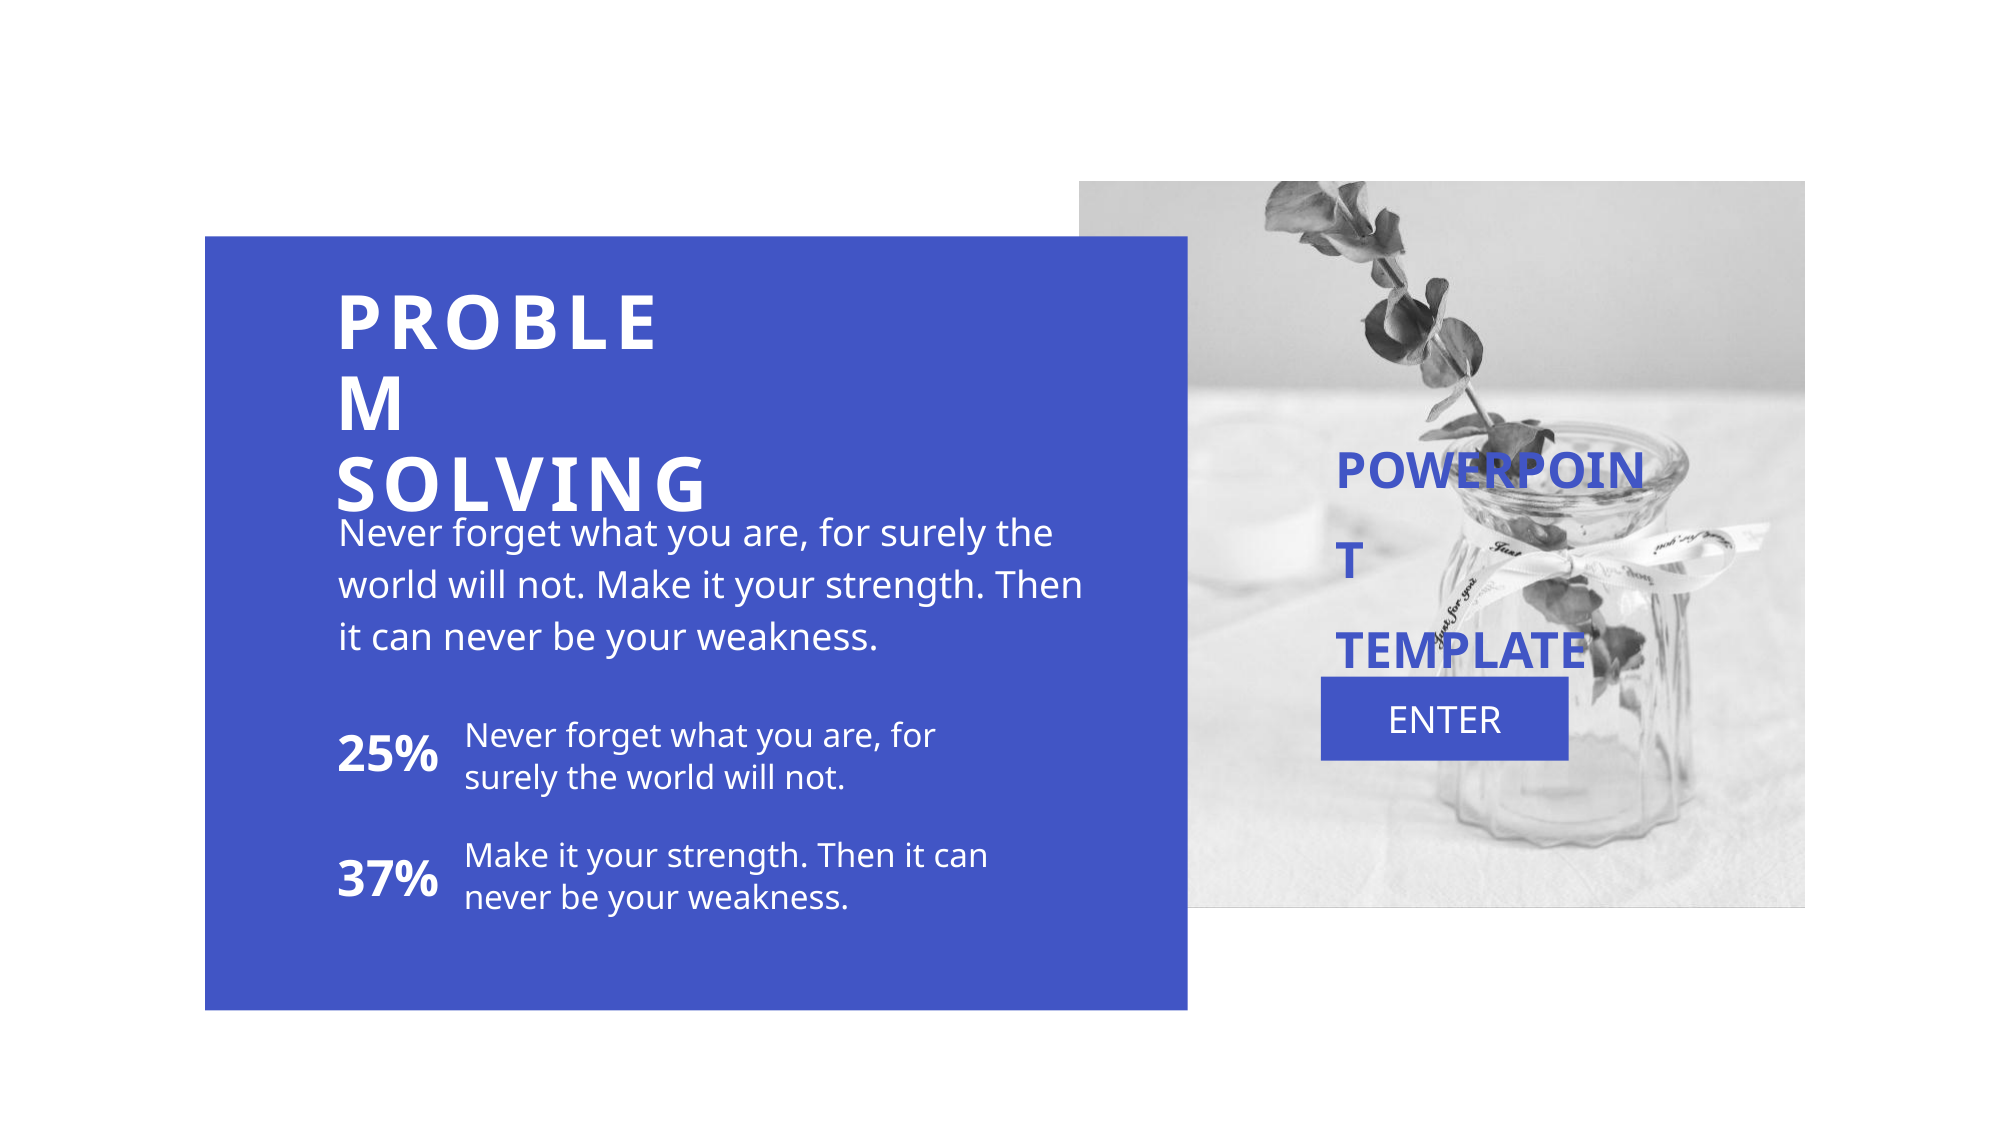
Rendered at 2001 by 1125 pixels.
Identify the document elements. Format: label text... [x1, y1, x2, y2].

text_box PROBLEM SOLVING [319, 318, 754, 495]
text_box Never forget what you are, for surely the world will not. [449, 709, 1045, 799]
text_box [204, 235, 1189, 1011]
text_box Never forget what you are, for surely the world will not. Make it your strength. Then it can never be your weakness. [323, 510, 1079, 650]
text_box 37% [322, 835, 448, 924]
text_box Make it your strength. Then it can never be your weakness. [448, 824, 1030, 924]
picture [1079, 181, 1805, 908]
text_box 25% [322, 711, 469, 800]
